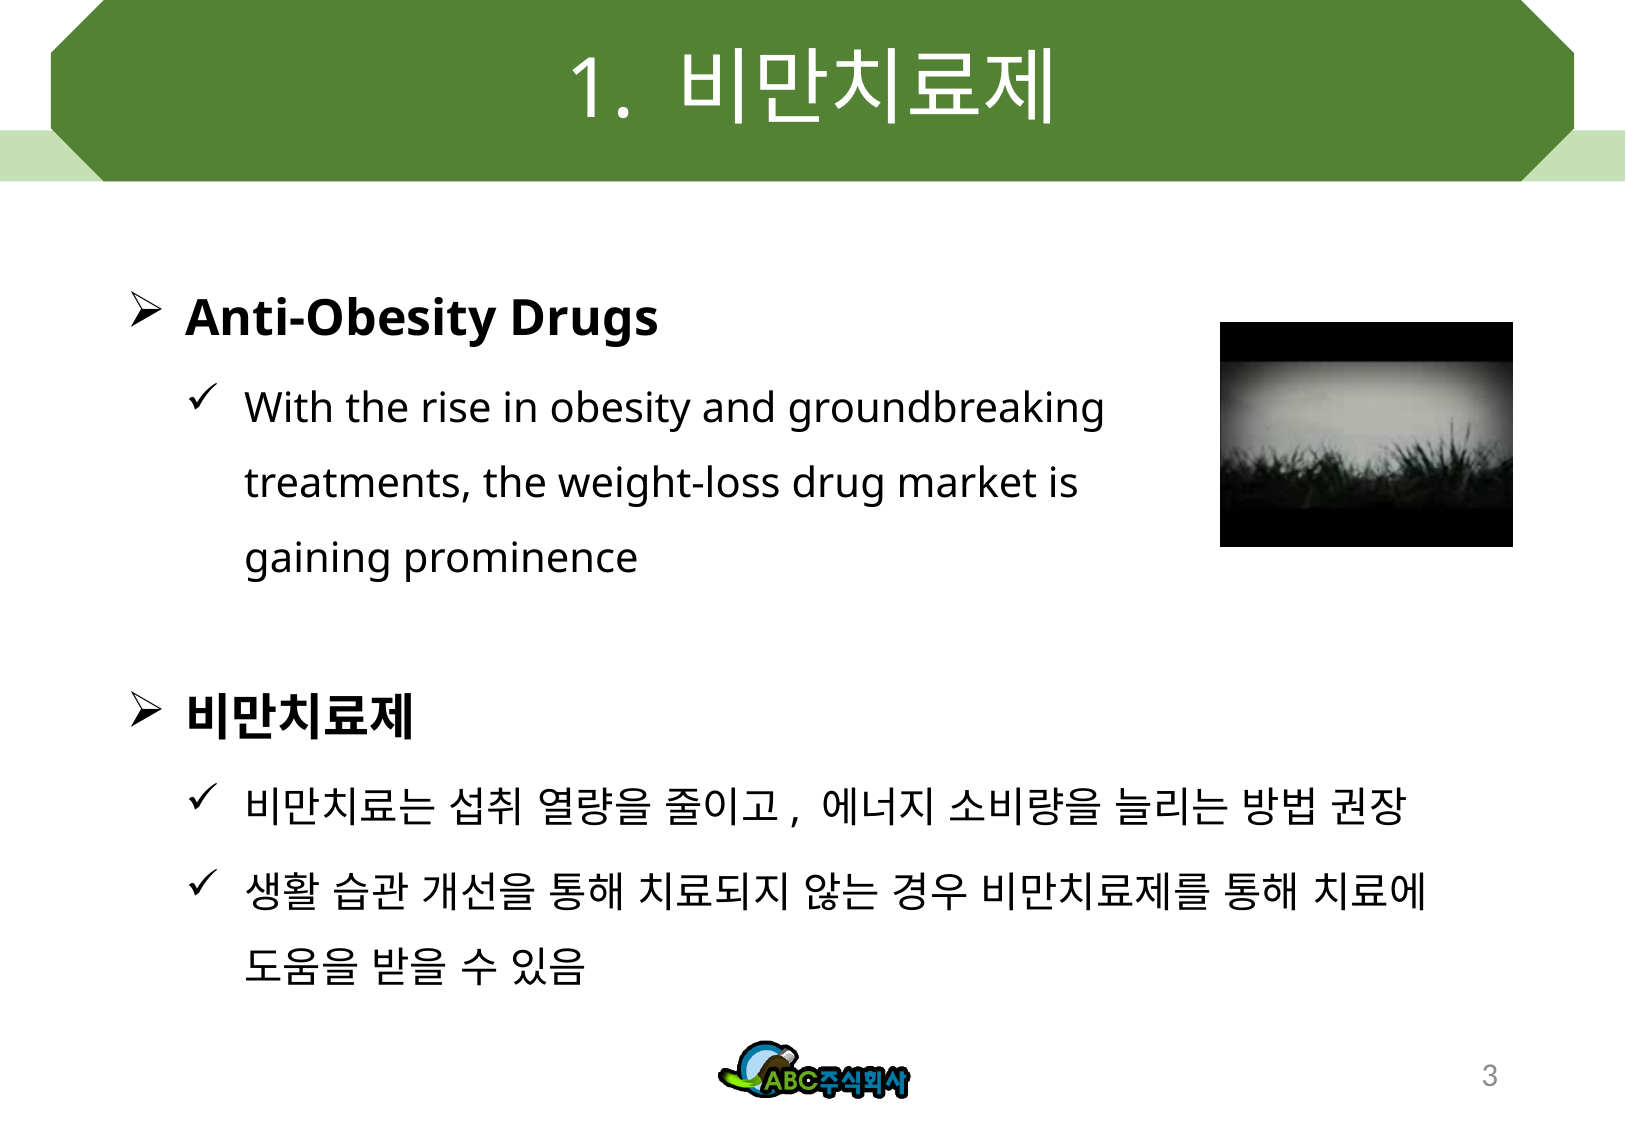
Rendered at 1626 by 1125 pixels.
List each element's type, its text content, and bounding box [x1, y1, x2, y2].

slide_number 3 [1147, 1042, 1514, 1103]
picture [709, 1034, 916, 1103]
title 1. 비만치료제 [0, 0, 1625, 182]
list Anti-Obesity Drugs With the rise in obesity and groundbreaking treatments, the weight-loss drug market is gaining prominence [111, 247, 1148, 616]
text_box 비만치료제 비만치료는 섭취 열량을 줄이고, 에너지 소비량을 늘리는 방법 권장 생활 습관 개선을 통해 치료되지 않는 경우 비만치료제를 통해 치료에 도움을 받을 수 있음 [111, 647, 1514, 1016]
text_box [1220, 321, 1514, 548]
